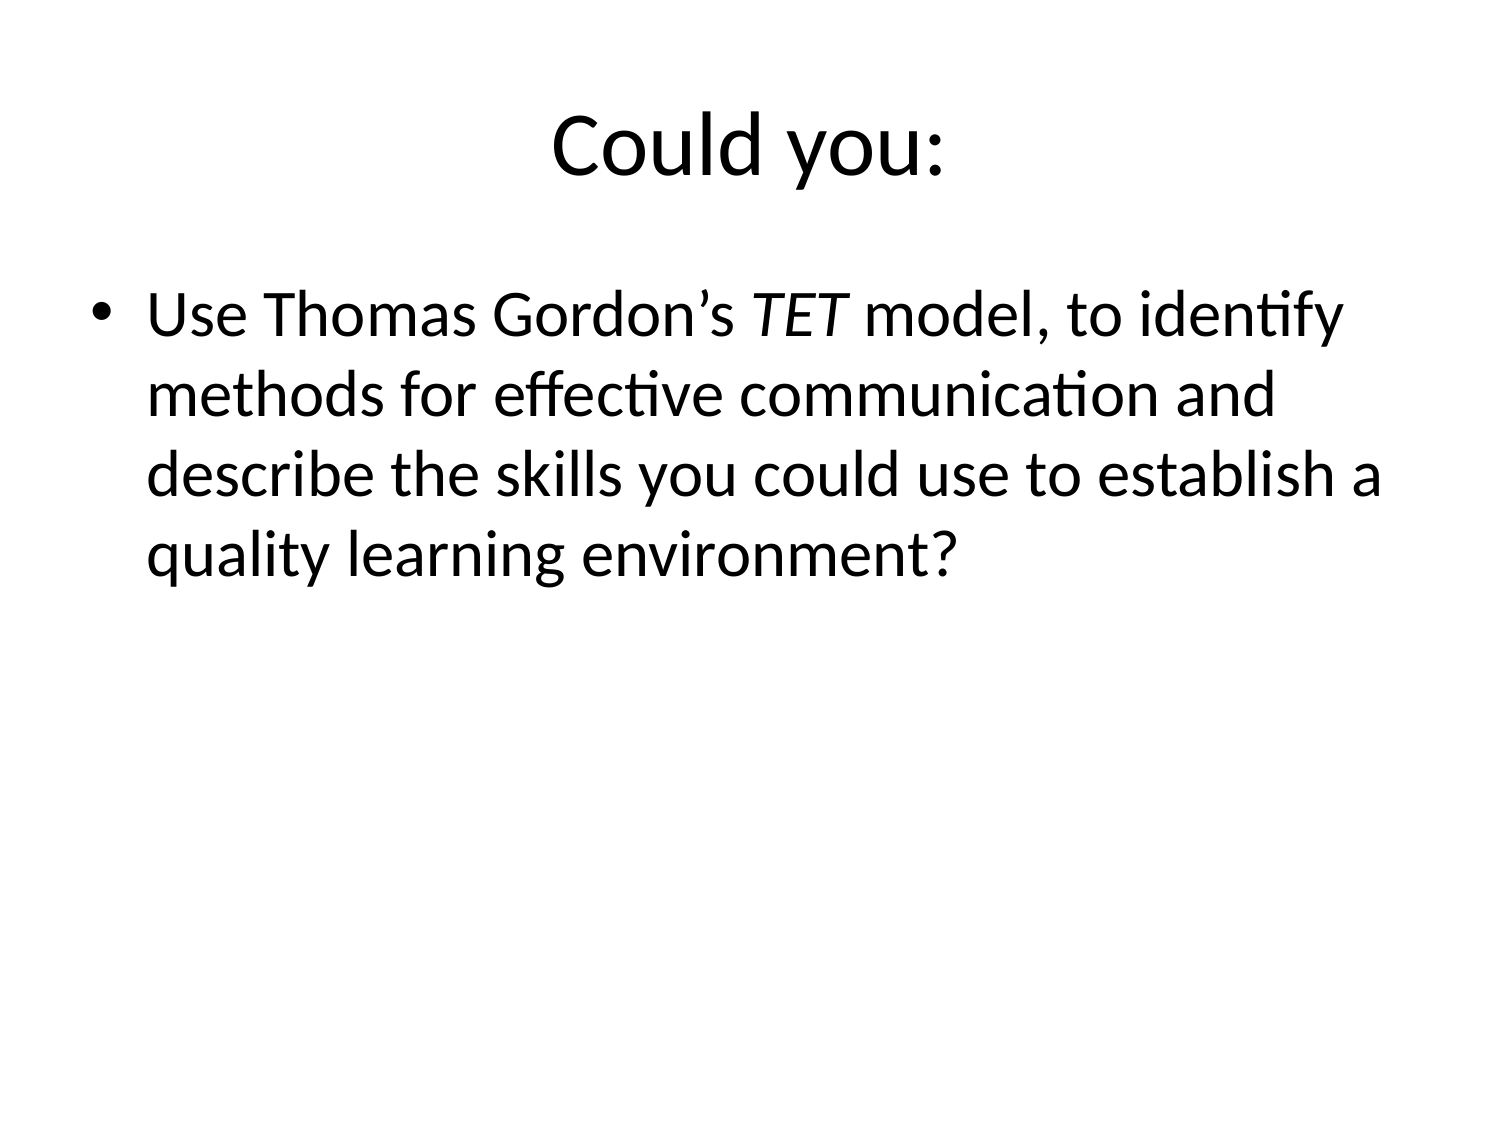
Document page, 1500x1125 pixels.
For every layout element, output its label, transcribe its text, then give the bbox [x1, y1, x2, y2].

list Use Thomas Gordon’s TET model, to identify methods for effective communication and describe the skills you could use to establish a quality learning environment? [75, 262, 1425, 1005]
title Could you: [75, 45, 1425, 233]
